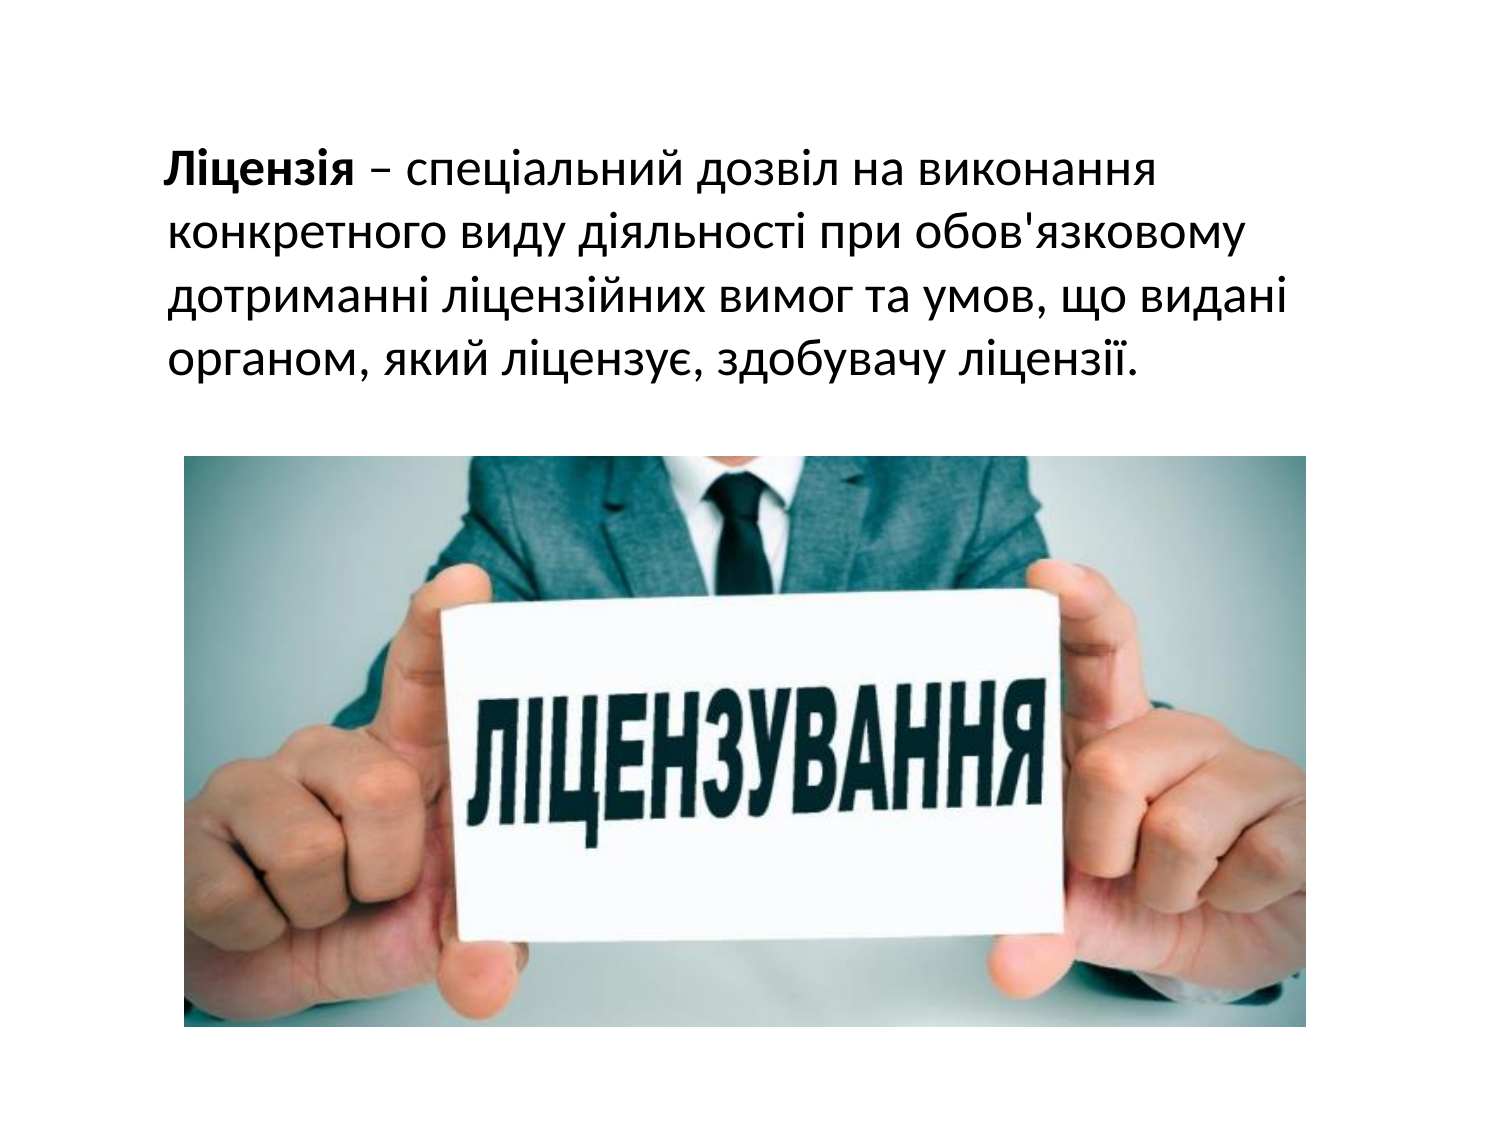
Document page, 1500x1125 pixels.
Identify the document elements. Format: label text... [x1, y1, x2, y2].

picture [183, 455, 1306, 1027]
list Ліцензія – спеціальний дозвіл на виконання конкретного виду діяльності при обов'язковому дотриманні ліцензійних вимог та умов, що видані органом, який ліцензує, здобувачу ліцензії. [100, 125, 1451, 395]
